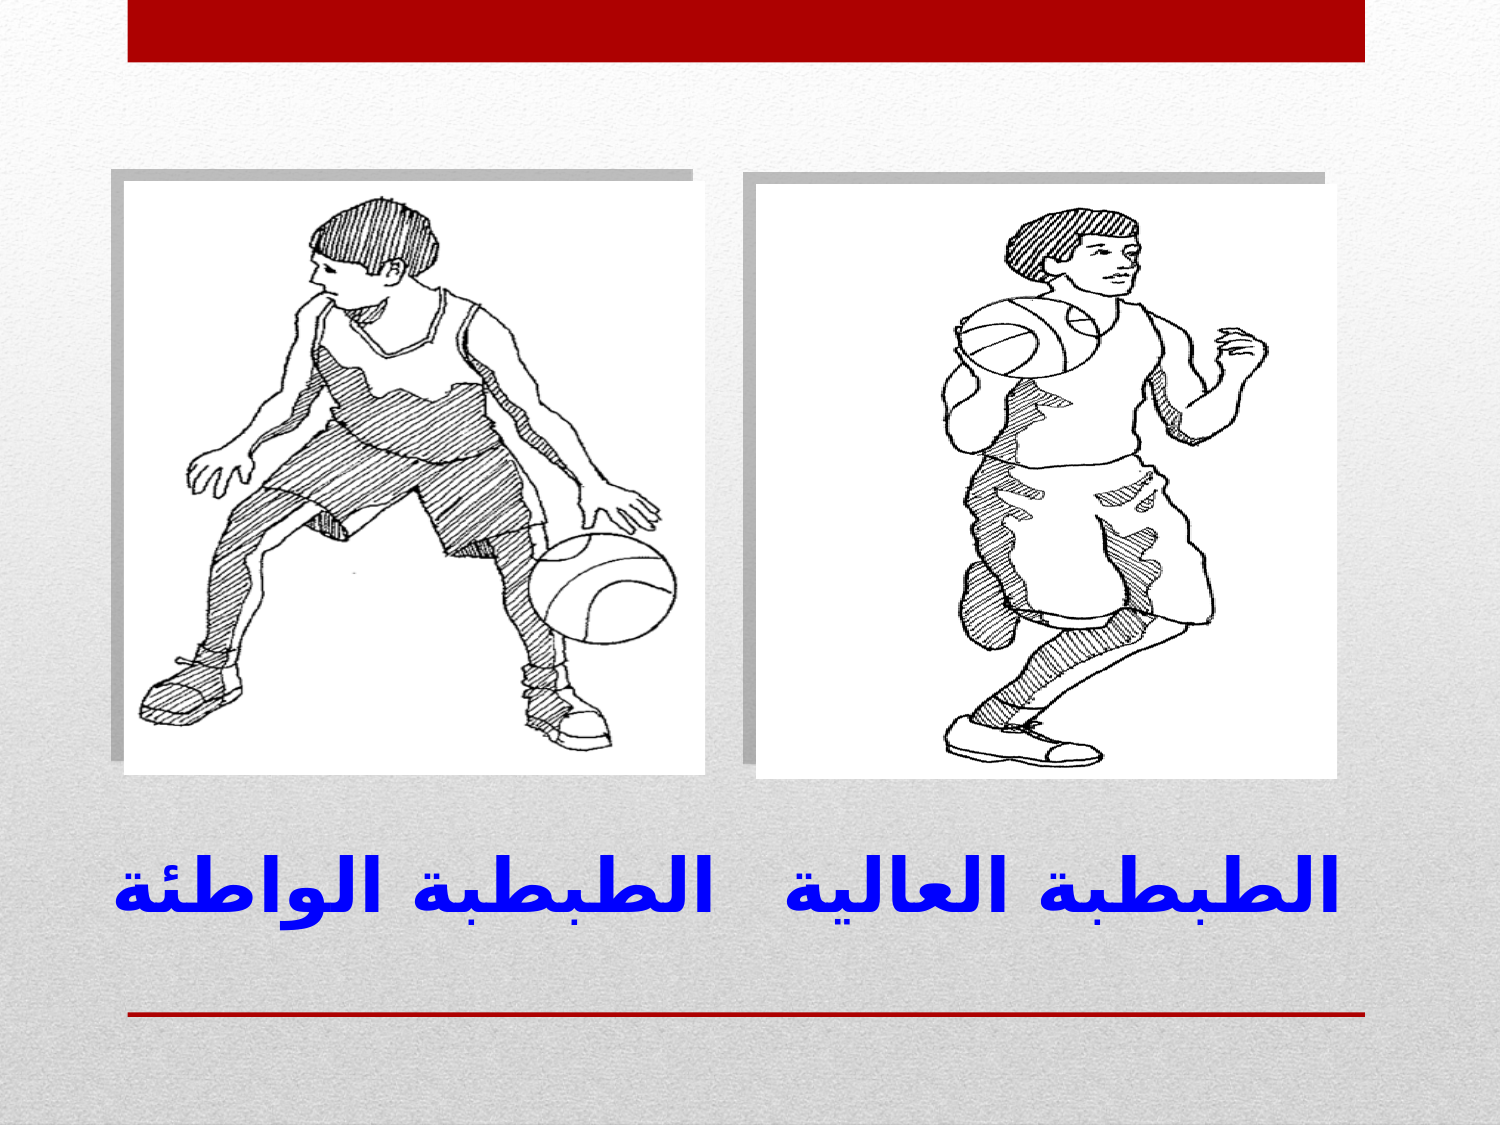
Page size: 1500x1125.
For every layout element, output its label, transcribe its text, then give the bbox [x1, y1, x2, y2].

picture [755, 183, 1339, 779]
picture [123, 180, 706, 776]
text_box الطبطبة الواطئة [96, 816, 733, 935]
text_box الطبطبة العالية [767, 816, 1359, 935]
